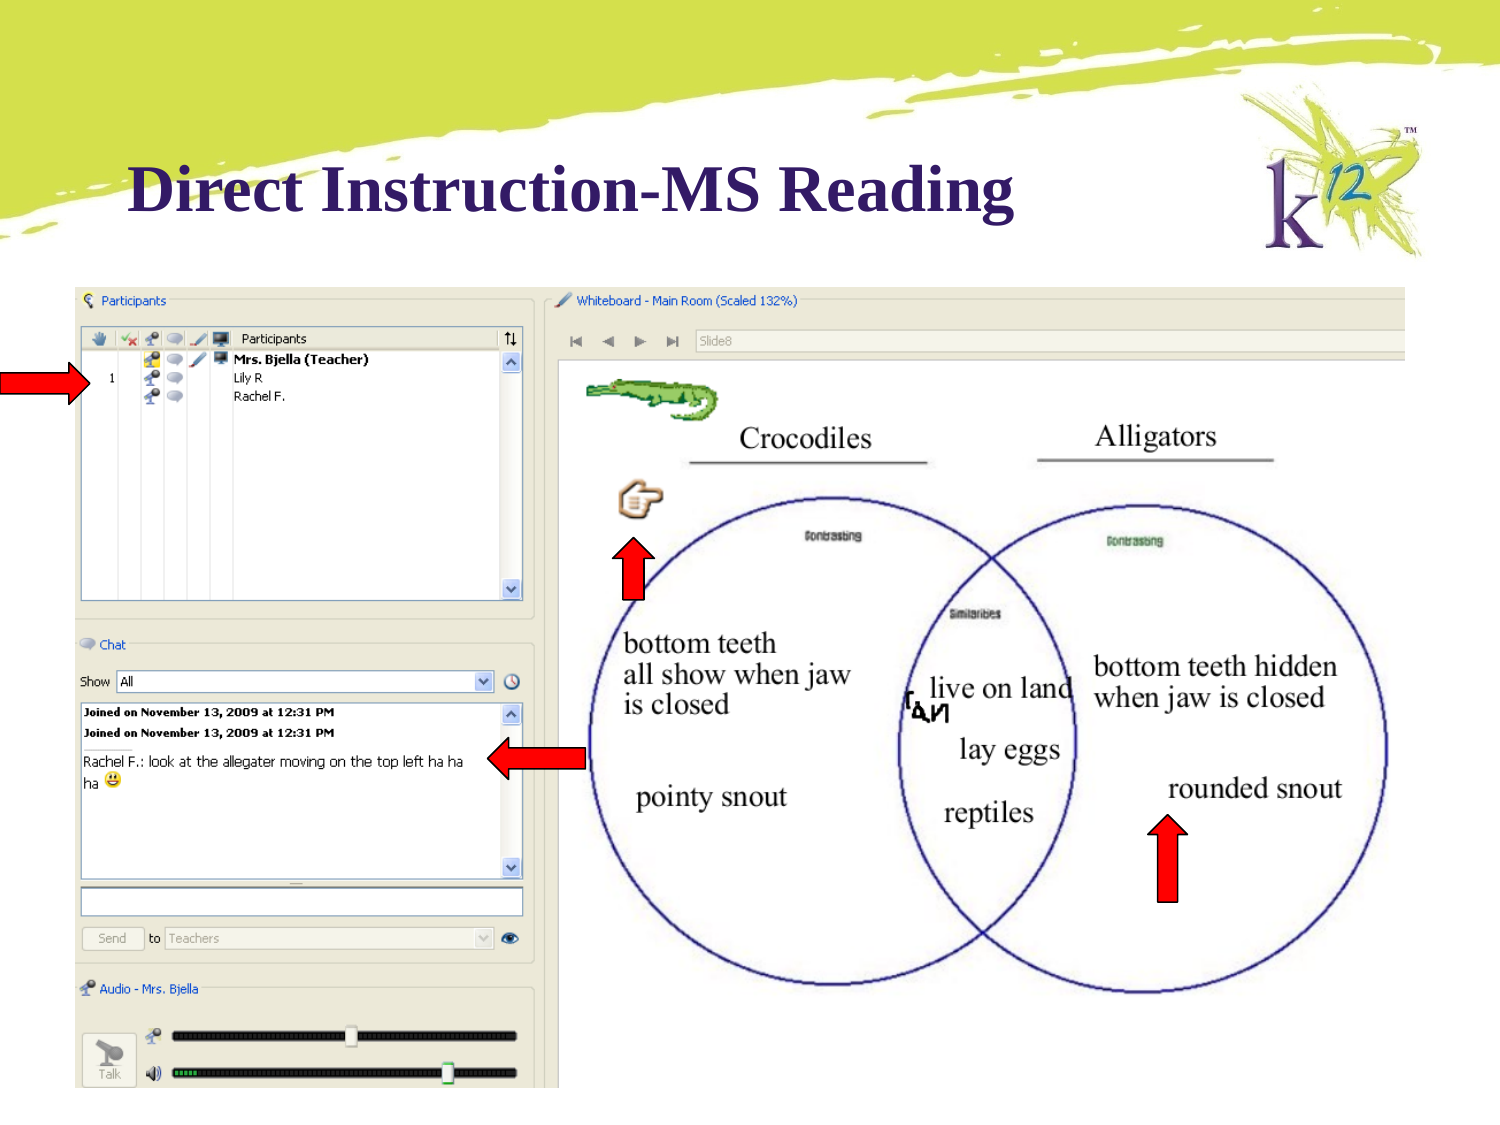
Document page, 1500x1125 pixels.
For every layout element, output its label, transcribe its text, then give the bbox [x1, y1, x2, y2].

title Direct Instruction-MS Reading [112, 137, 1201, 285]
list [74, 287, 1406, 1088]
picture [0, 0, 1500, 1125]
text_box [0, 362, 69, 405]
